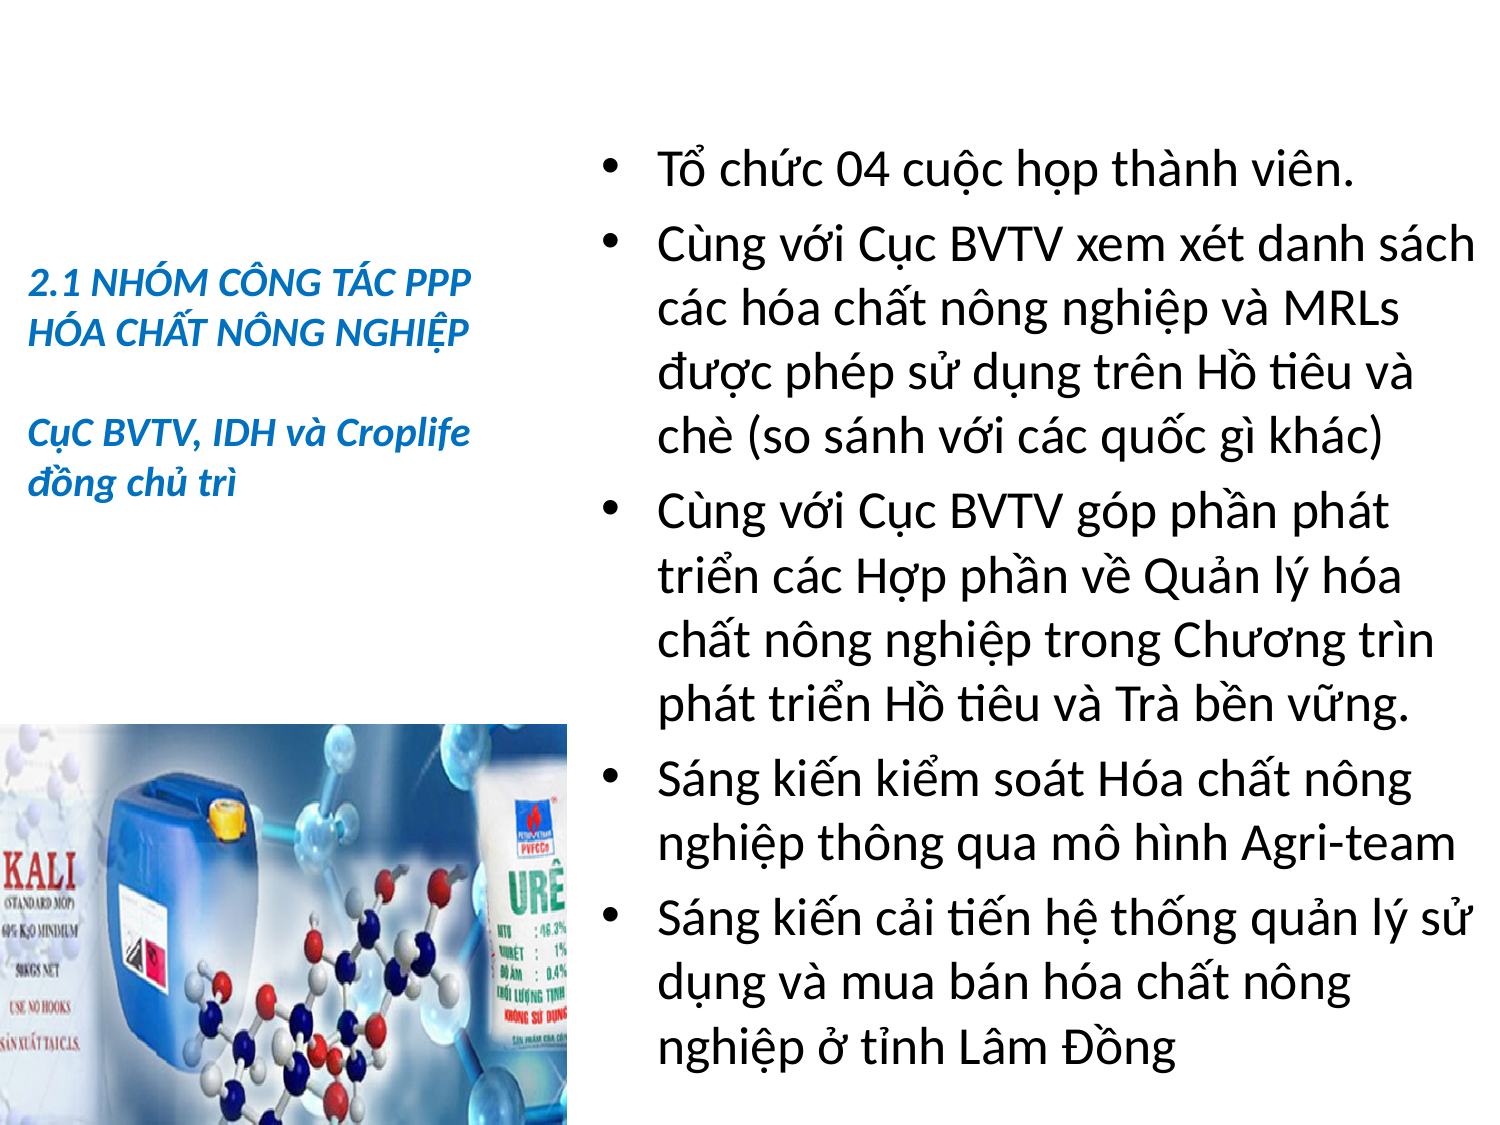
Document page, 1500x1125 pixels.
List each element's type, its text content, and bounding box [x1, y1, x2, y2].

list Tổ chức 04 cuộc họp thành viên. Cùng với Cục BVTV xem xét danh sách các hóa chất nông nghiệp và MRLs được phép sử dụng trên Hồ tiêu và chè (so sánh với các quốc gì khác) Cùng với Cục BVTV góp phần phát triển các Hợp phần về Quản lý hóa chất nông nghiệp trong Chương trìn phát triển Hồ tiêu và Trà bền vững. Sáng kiến kiểm soát Hóa chất nông nghiệp thông qua mô hình Agri-team Sáng kiến cải tiến hệ thống quản lý sử dụng và mua bán hóa chất nông nghiệp ở tỉnh Lâm Đồng [586, 125, 1500, 1125]
title 2.1 NHÓM CÔNG TÁC PPP HÓA CHẤT NÔNG NGHIỆP CụC BVTV, IDH và Croplife đồng chủ trì [12, 162, 569, 563]
picture [0, 724, 567, 1125]
